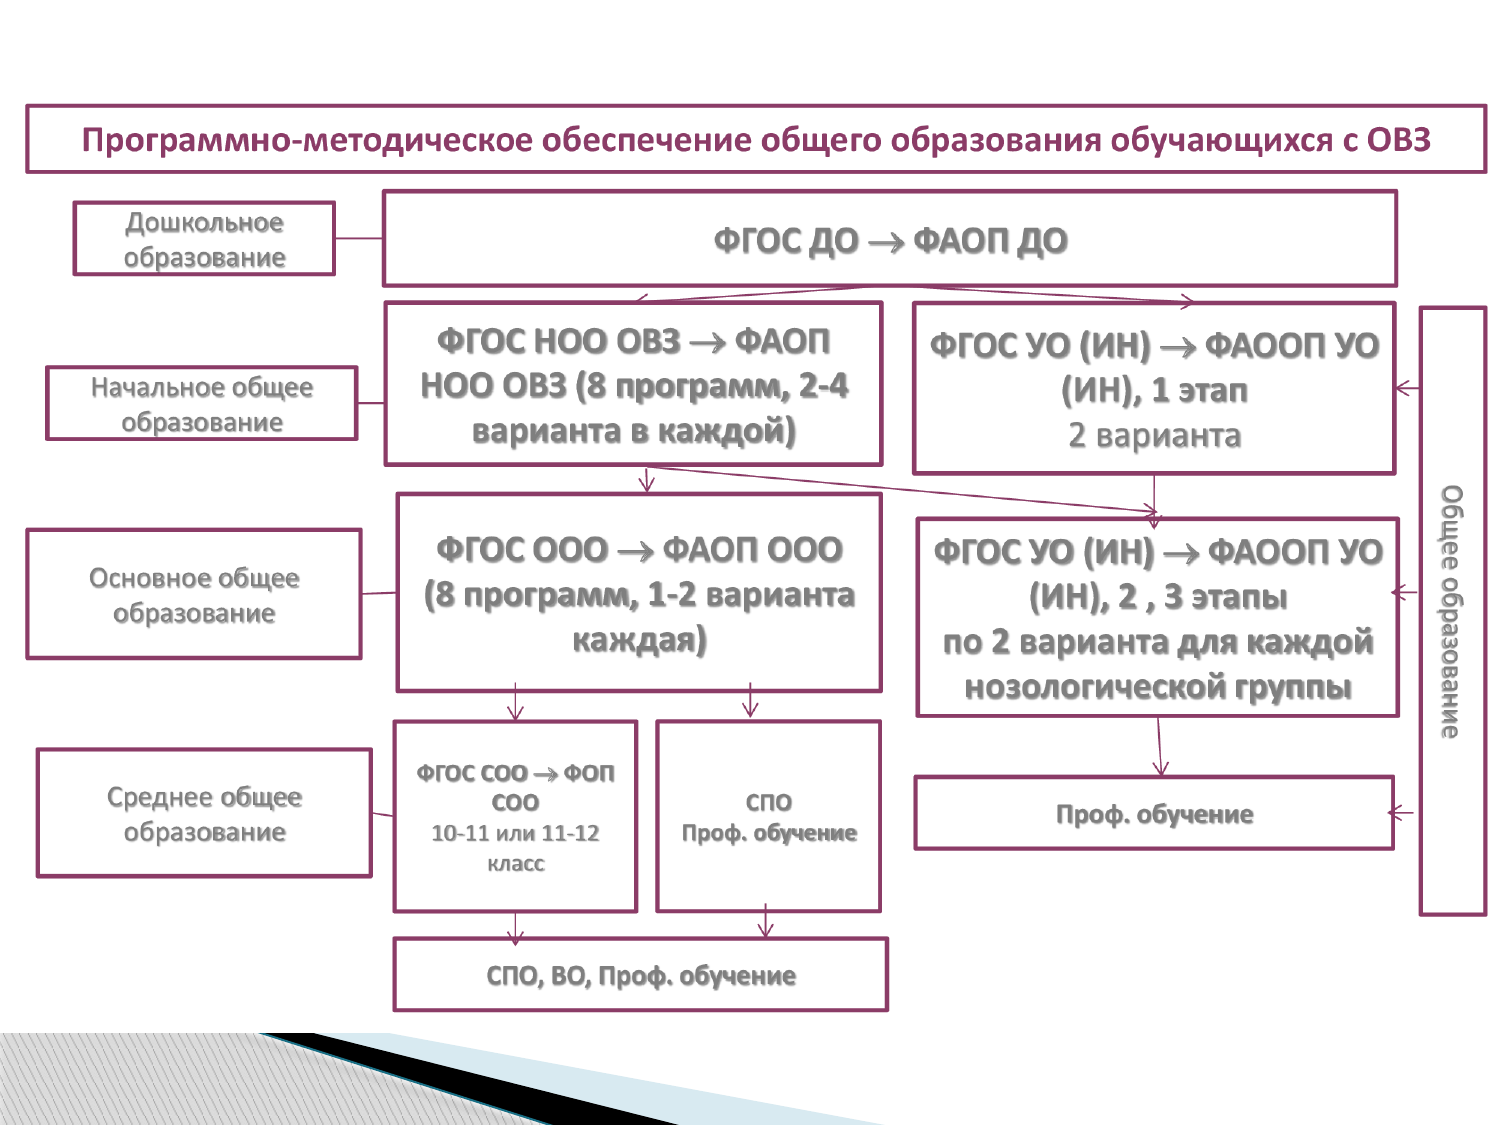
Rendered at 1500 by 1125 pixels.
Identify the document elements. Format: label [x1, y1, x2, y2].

picture [0, 95, 1500, 1034]
